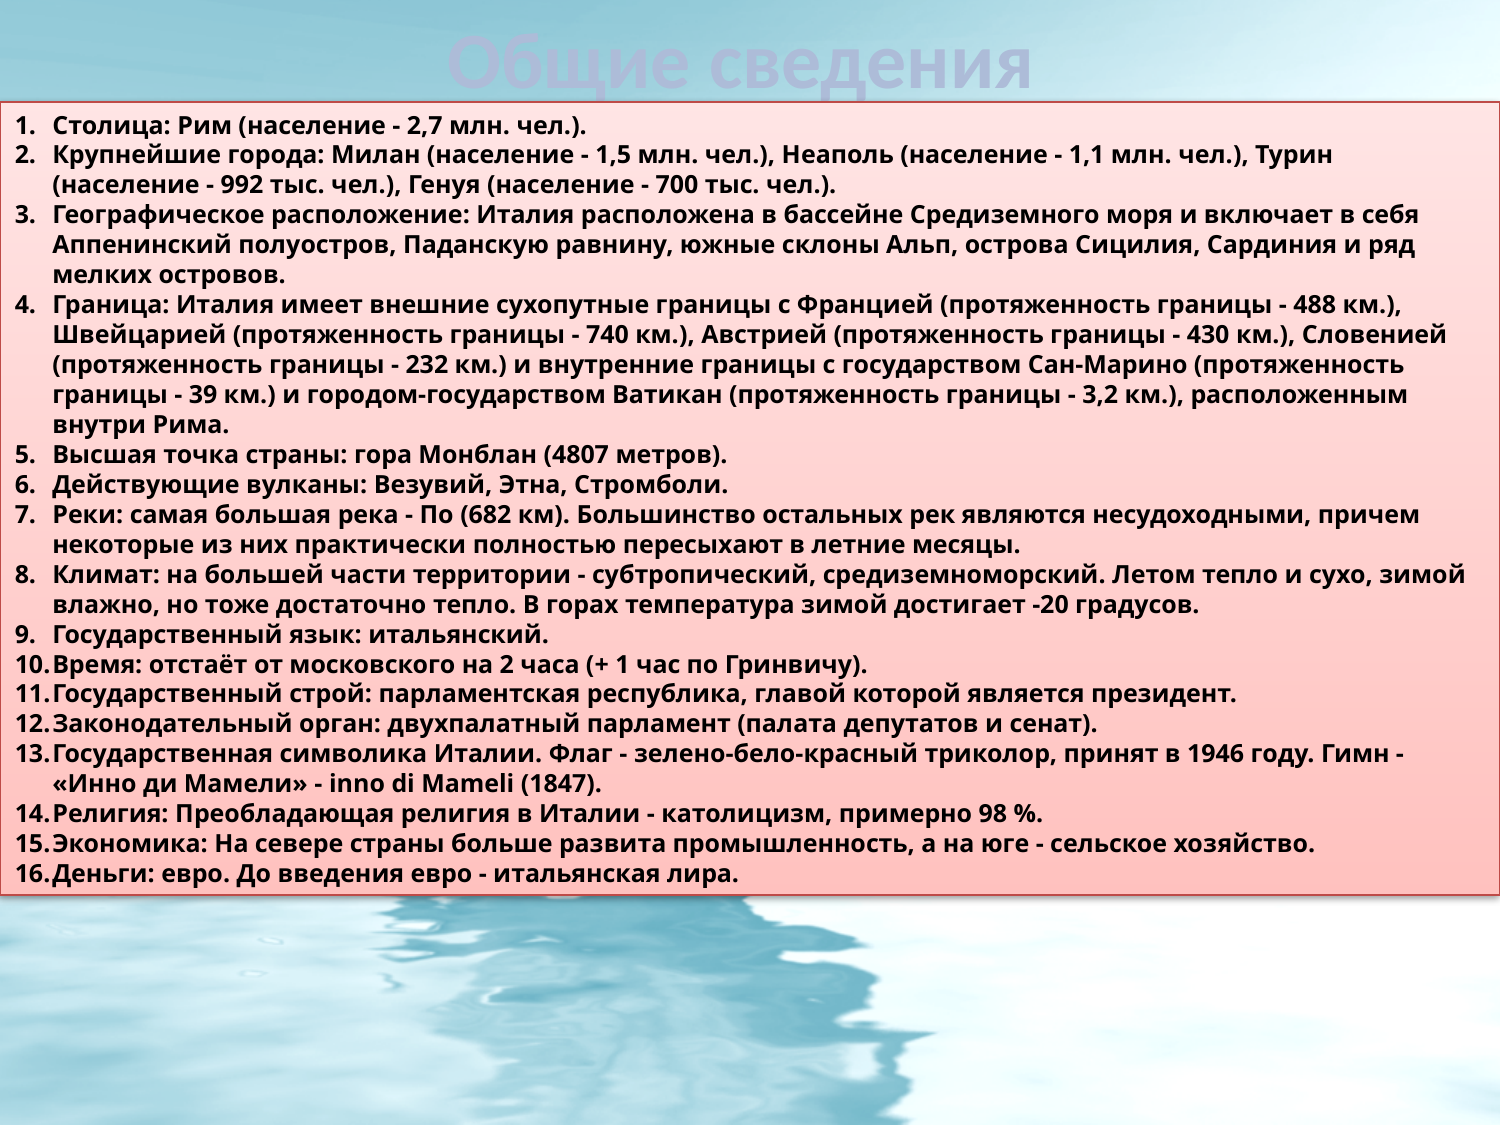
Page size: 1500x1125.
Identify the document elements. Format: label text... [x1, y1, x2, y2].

title Общие сведения [0, 0, 1500, 100]
text_box Столица: Рим (население - 2,7 млн. чел.). Крупнейшие города: Милан (население - 1,5 млн. чел.), Неаполь (население - 1,1 млн. чел.), Турин (население - 992 тыс. чел.), Генуя (население - 700 тыс. чел.). Географическое расположение: Италия расположена в бассейне Средиземного моря и включает в себя Аппенинский полуостров, Паданскую равнину, южные склоны Альп, острова Сицилия, Сардиния и ряд мелких островов. Граница: Италия имеет внешние сухопутные границы с Францией (протяженность границы - 488 км.), Швейцарией (протяженность границы - 740 км.), Австрией (протяженность границы - 430 км.), Словенией (протяженность границы - 232 км.) и внутренние границы с государством Сан-Марино (протяженность границы - 39 км.) и городом-государством Ватикан (протяженность границы - 3,2 км.), расположенным внутри Рима. Высшая точка страны: гора Монблан (4807 метров). Действующие вулканы: Везувий, Этна, Стромболи. Реки: самая большая река - По (682 км). Большинство остальных рек являются несудоходными, причем некоторые из них практически полностью пересыхают в летние месяцы. Климат: на большей части территории - субтропический, средиземноморский. Летом тепло и сухо, зимой влажно, но тоже достаточно тепло. В горах температура зимой достигает -20 градусов. Государственный язык: итальянский. Время: отстаёт от московского на 2 часа (+ 1 час по Гринвичу). Государственный строй: парламентская республика, главой которой является президент. Законодательный орган: двухпалатный парламент (палата депутатов и сенат). Государственная символика Италии. Флаг - зелено-бело-красный триколор, принят в 1946 году. Гимн - «Инно ди Мамели» - inno di Mameli (1847). Религия: Преобладающая религия в Италии - католицизм, примерно 98 %. Экономика: На севере страны больше развита промышленность, а на юге - сельское хозяйство. Деньги: евро. До введения евро - итальянская лира. [0, 101, 1500, 896]
